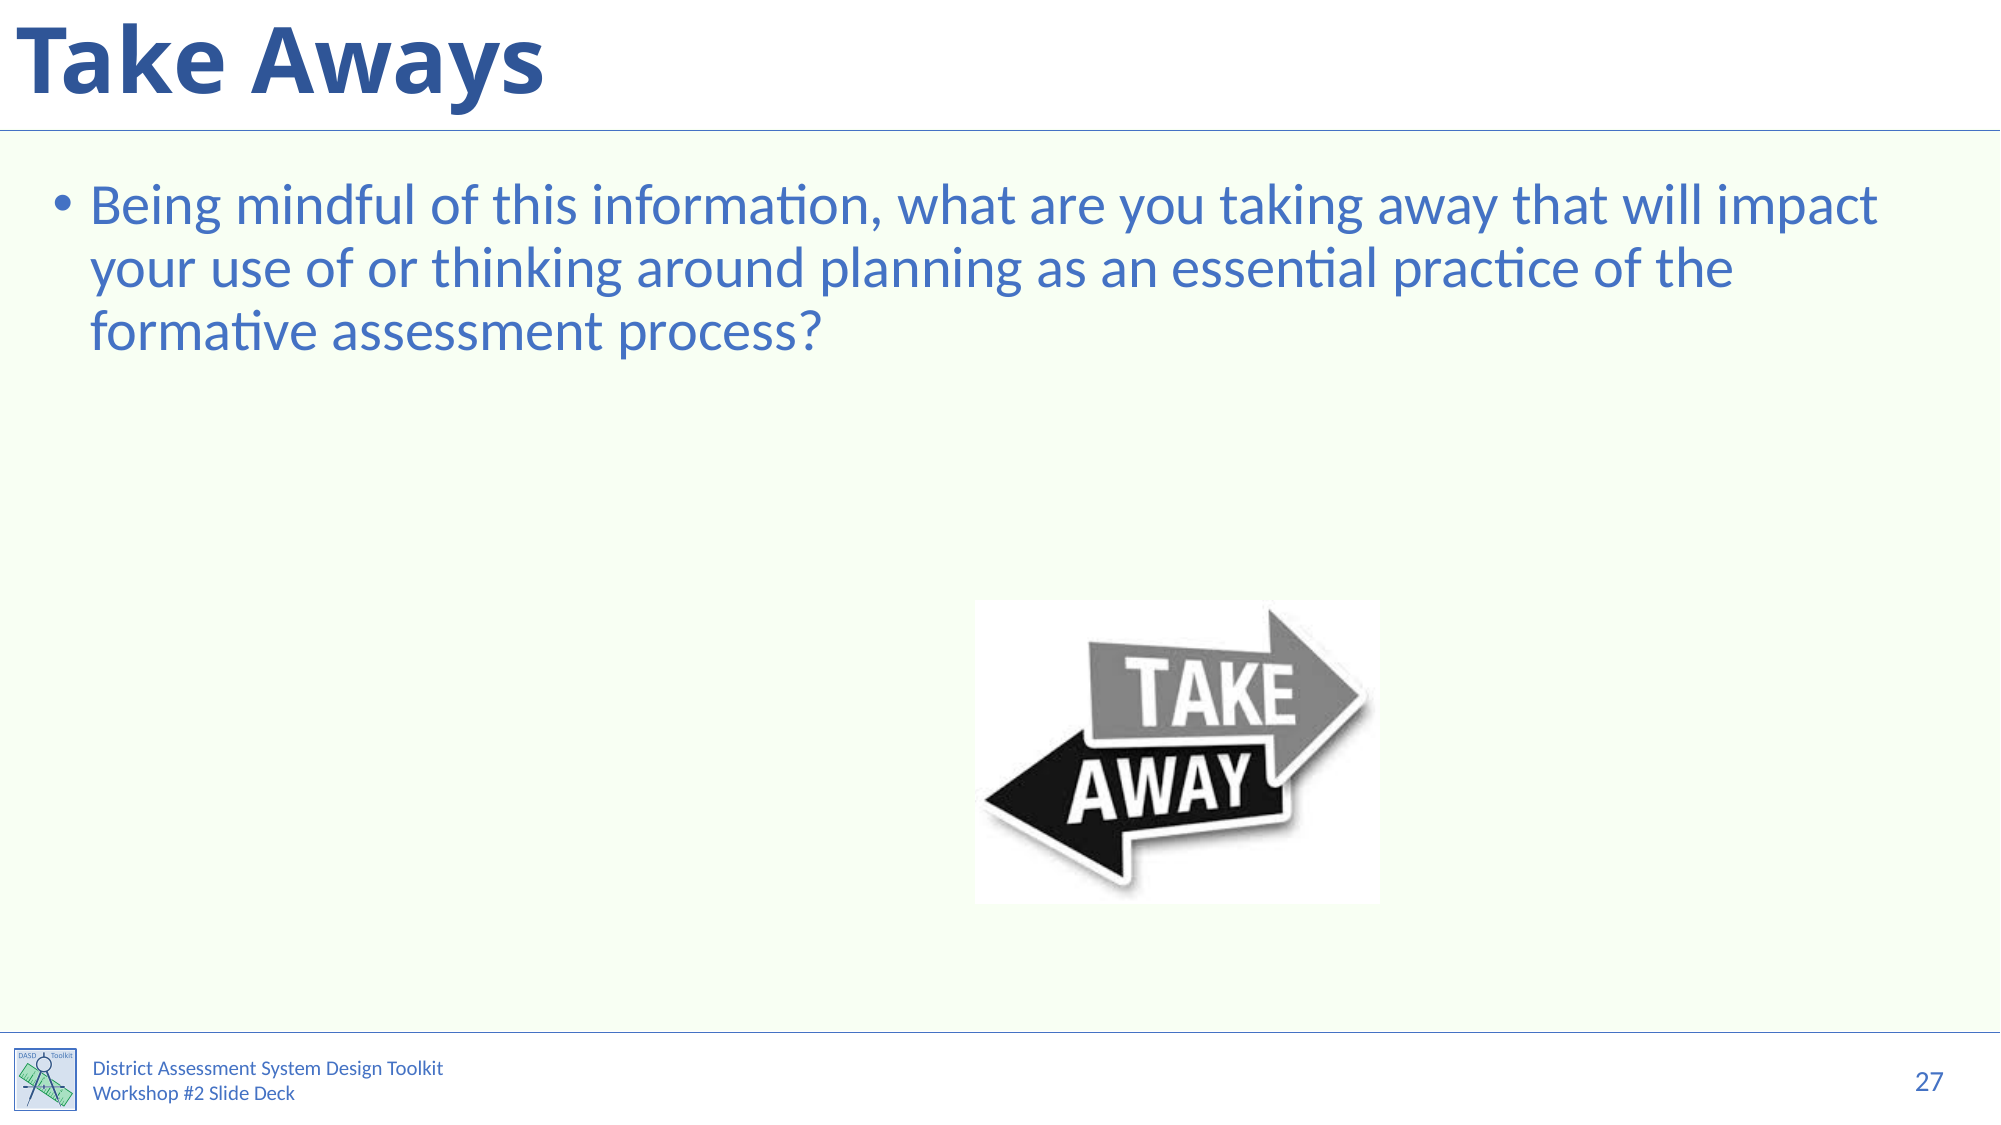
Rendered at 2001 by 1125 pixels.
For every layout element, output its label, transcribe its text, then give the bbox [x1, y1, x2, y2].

picture [975, 600, 1380, 904]
picture [15, 1050, 75, 1110]
title Take Aways [0, 0, 2000, 129]
list Being mindful of this information, what are you taking away that will impact your use of or thinking around planning as an essential practice of the formative assessment process? [37, 166, 1962, 1002]
